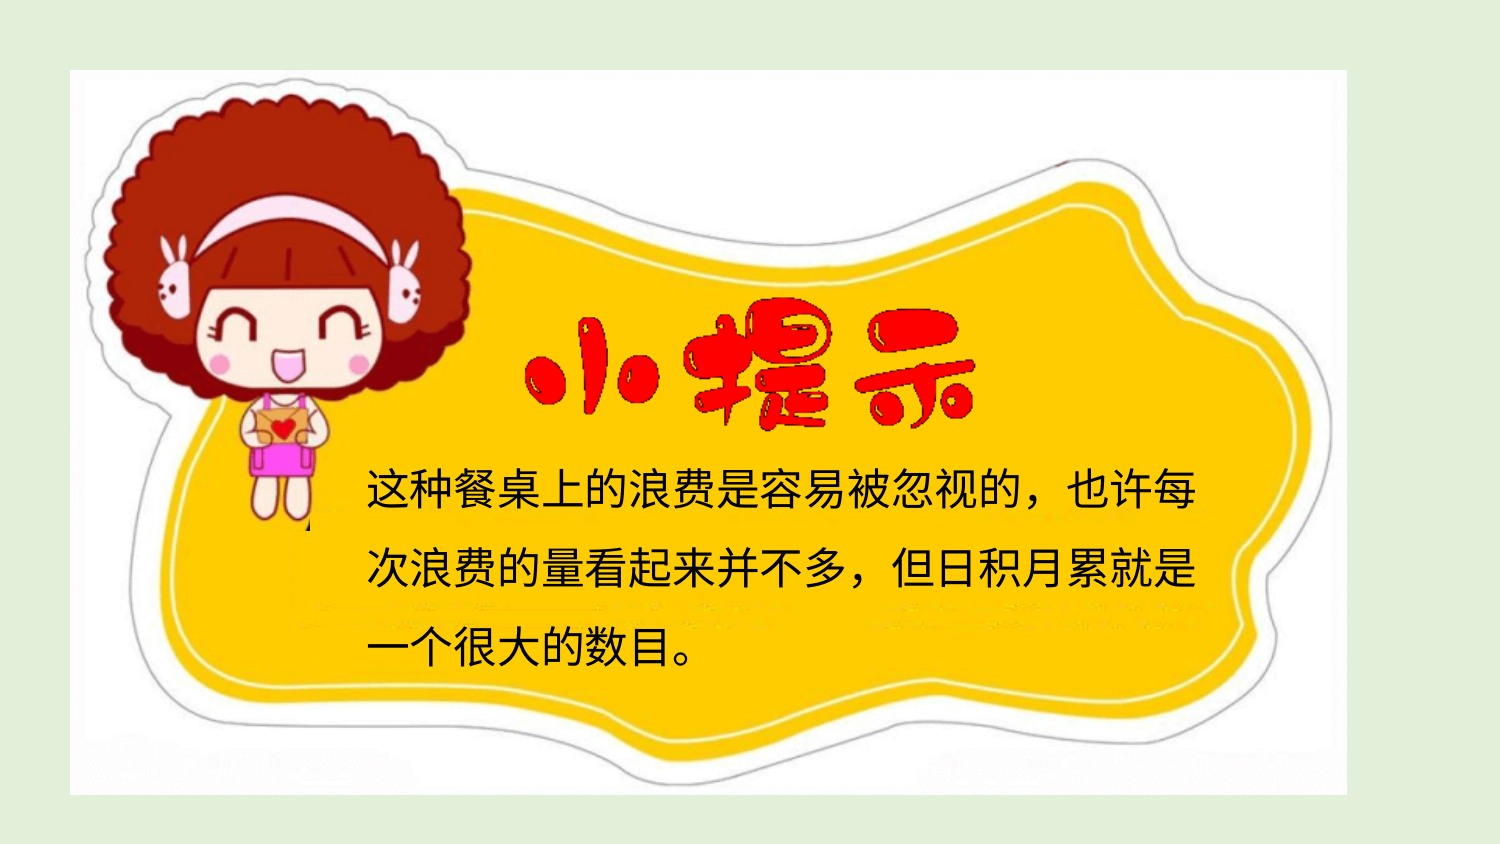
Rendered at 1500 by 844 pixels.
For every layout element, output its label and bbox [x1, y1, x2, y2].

picture [479, 233, 1500, 506]
text_box [70, 70, 1347, 795]
